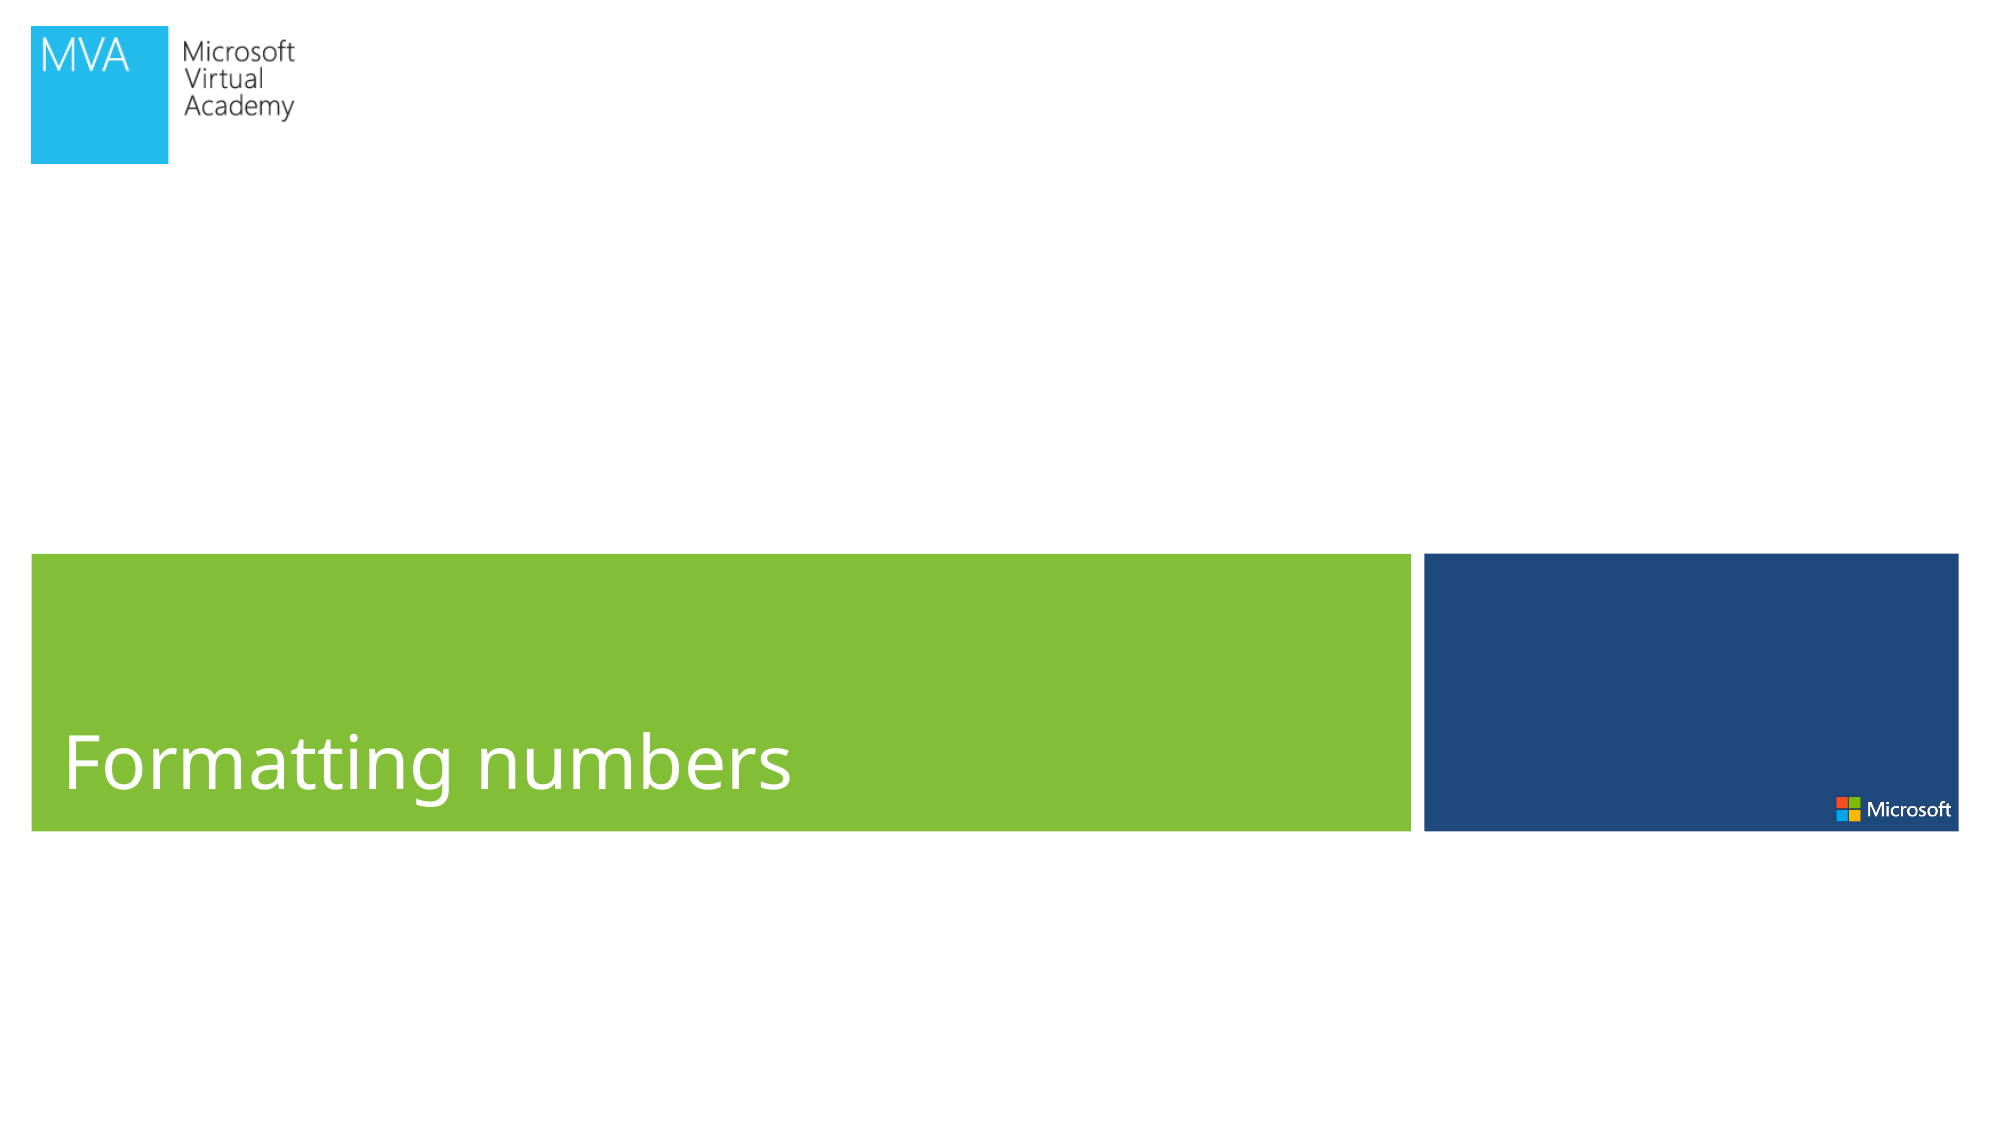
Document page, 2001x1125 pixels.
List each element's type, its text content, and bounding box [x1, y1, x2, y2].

list Formatting numbers [47, 568, 1396, 813]
picture [31, 26, 374, 164]
picture [1834, 790, 1956, 827]
